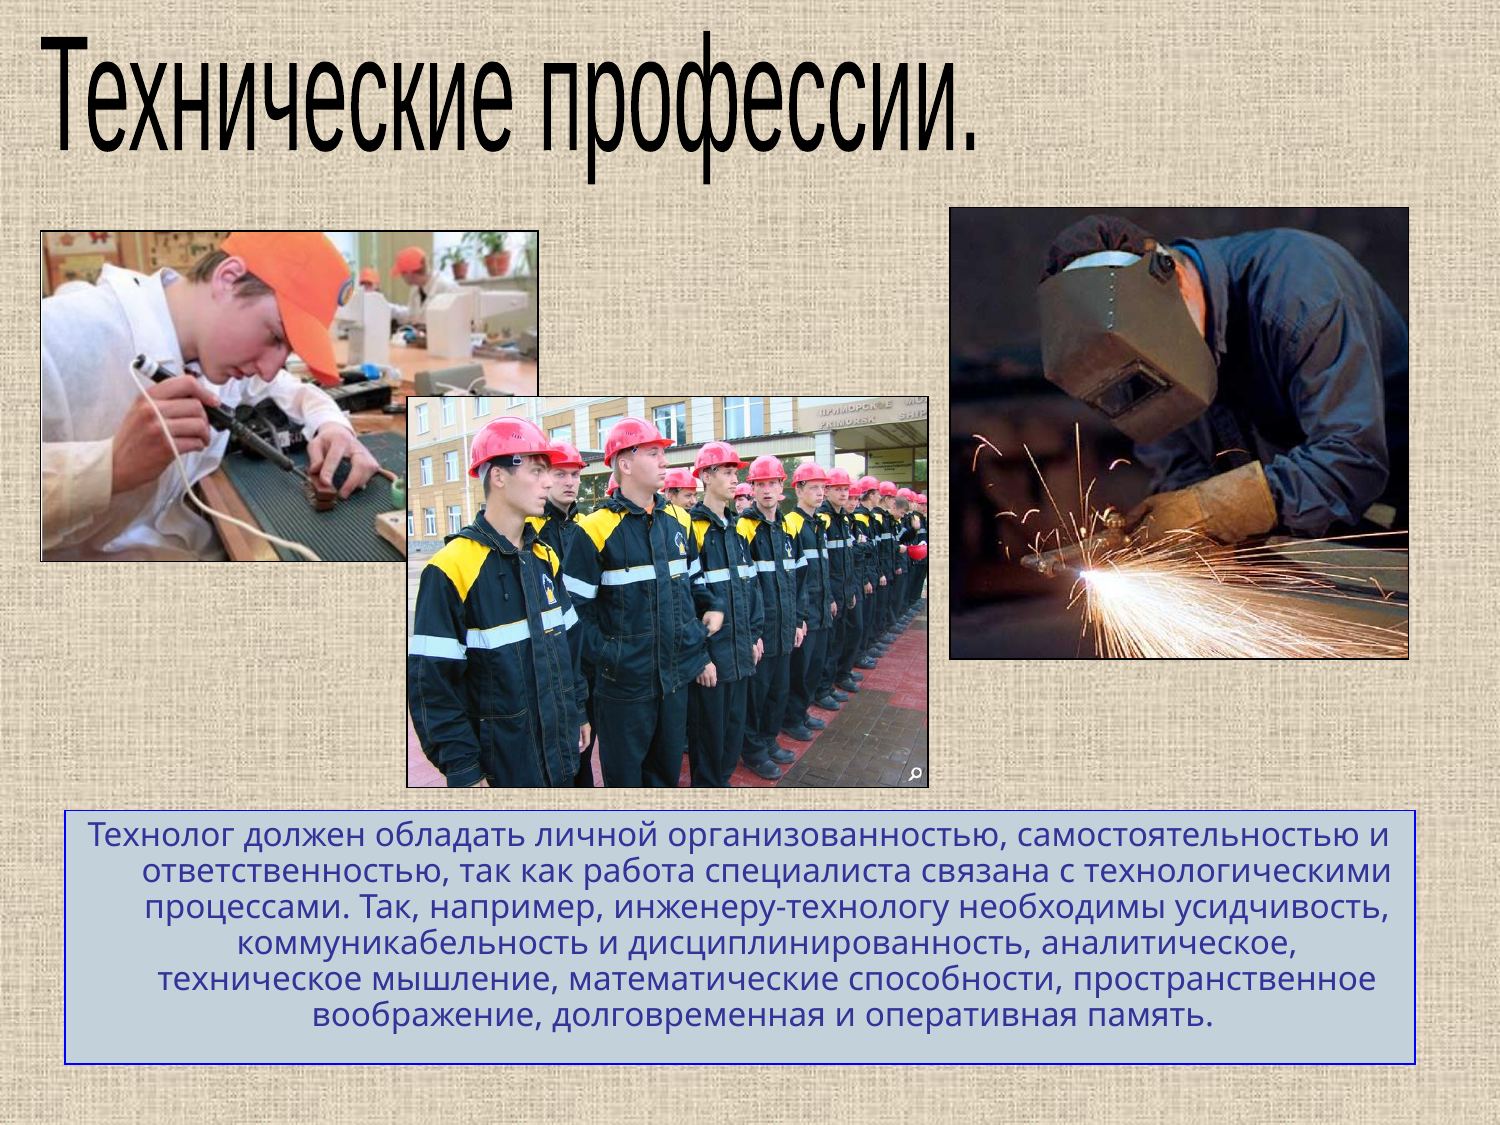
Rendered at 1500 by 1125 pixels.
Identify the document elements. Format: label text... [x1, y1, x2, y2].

picture [0, 0, 1500, 1125]
list Технолог должен обладать личной организованностью, самостоятельностью и ответственностью, так как работа специалиста связана с технологическими процессами. Так, например, инженеру-технологу необходимы усидчивость, коммуникабельность и дисциплинированность, аналитическое, техническое мышление, математические способности, пространственное воображение, долговременная и оперативная память. [64, 810, 1416, 1065]
